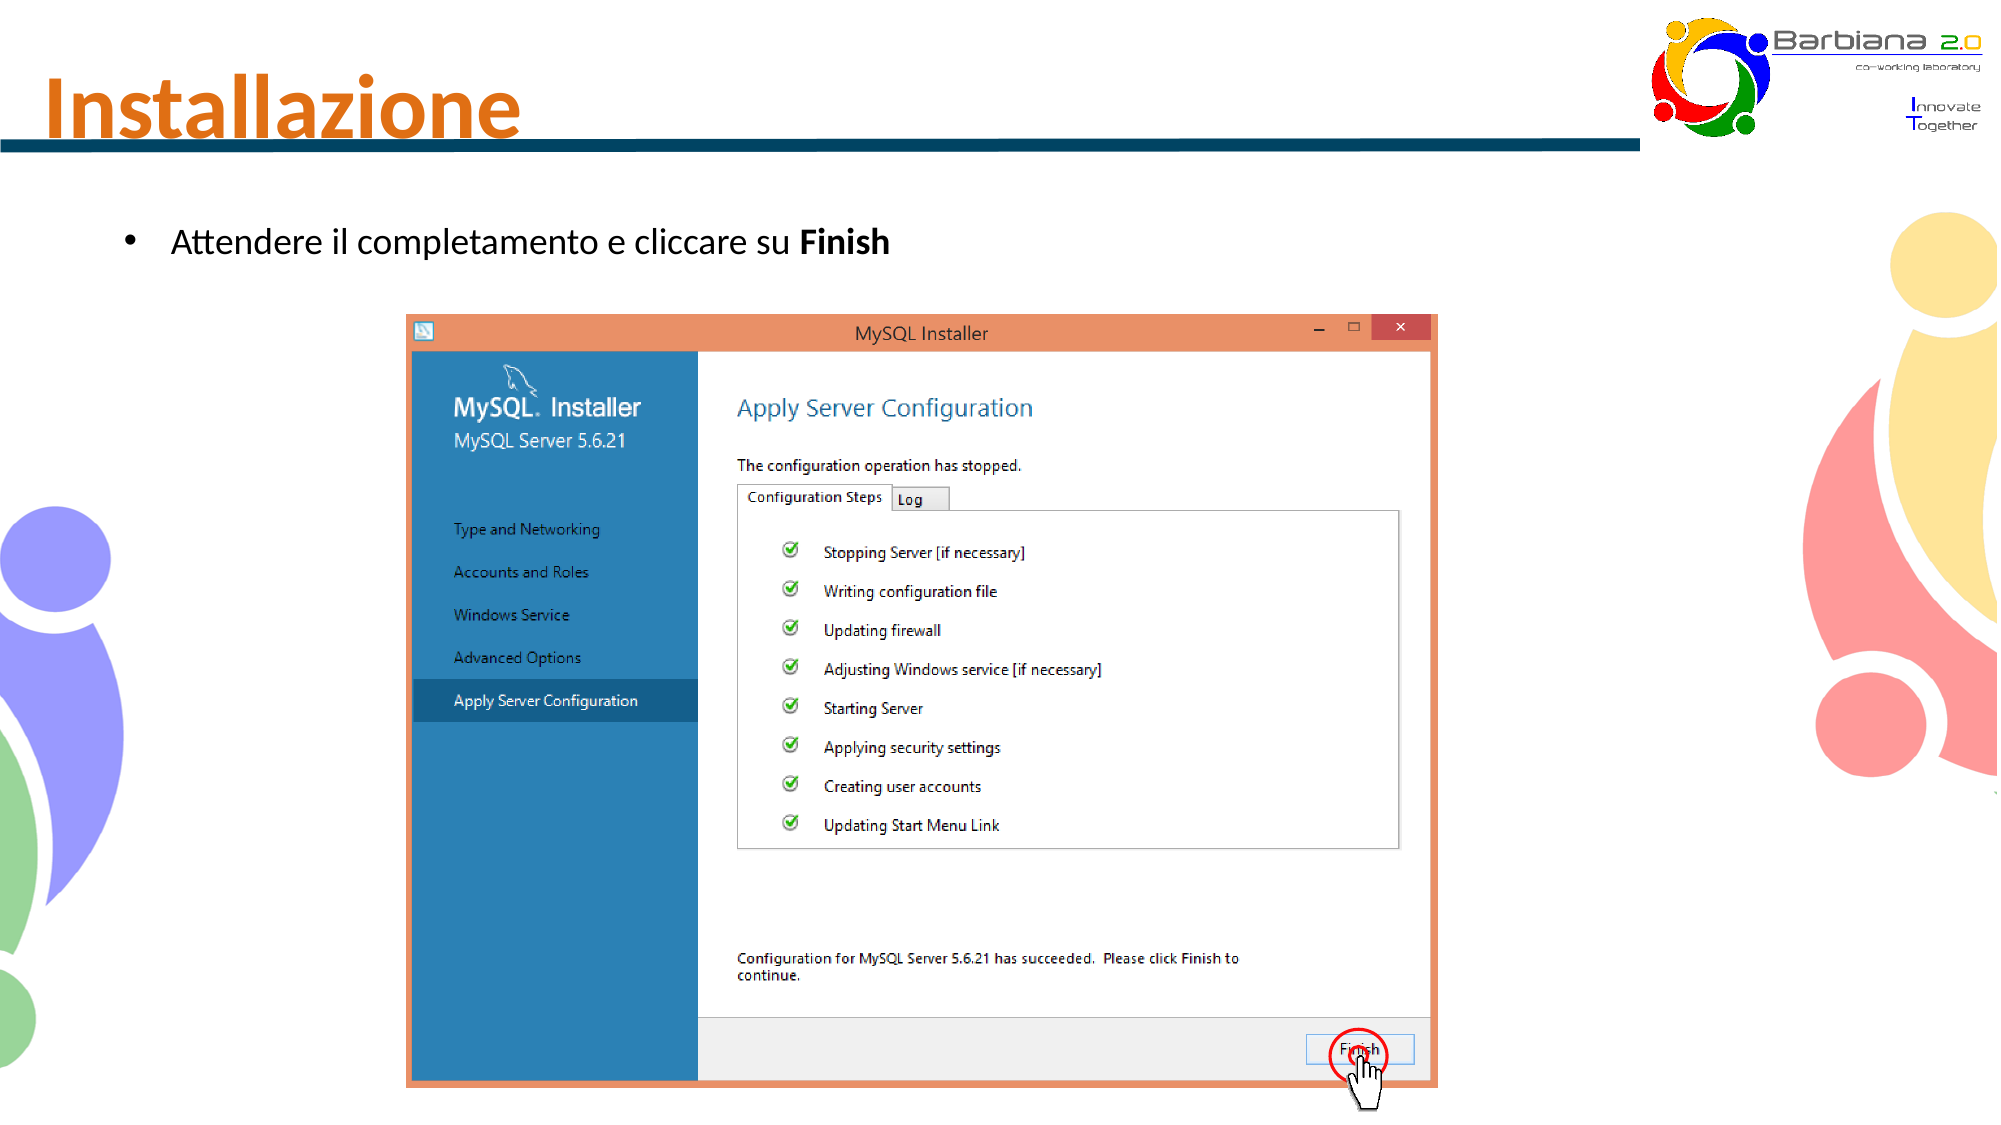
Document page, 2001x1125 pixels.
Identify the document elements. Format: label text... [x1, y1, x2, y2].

text_box Installazione [29, 39, 539, 165]
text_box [1330, 1029, 1392, 1112]
picture [0, 0, 2001, 1125]
text_box Attendere il completamento e cliccare su Finish [109, 209, 1735, 270]
